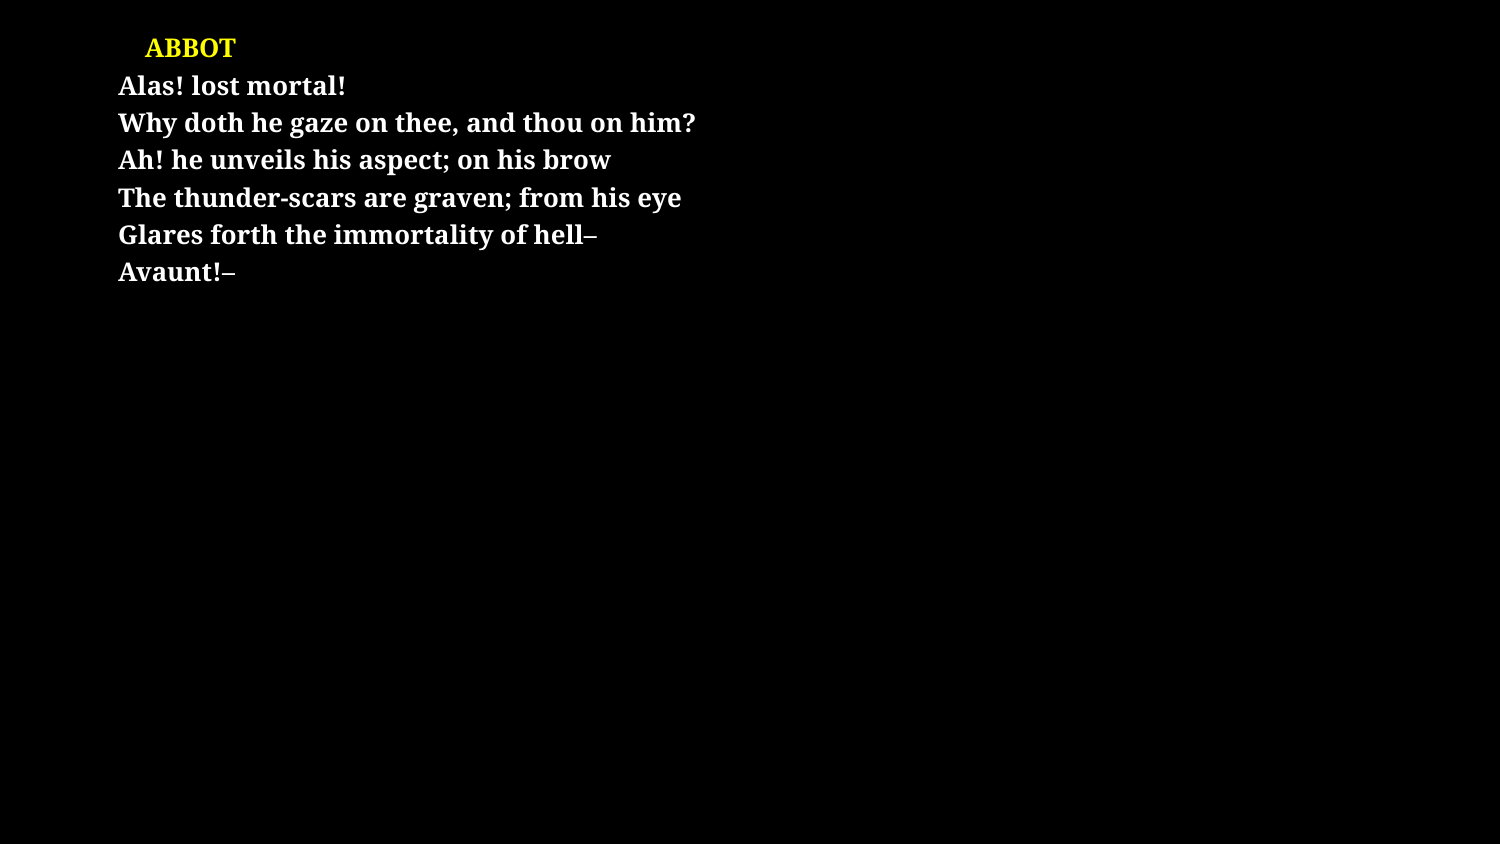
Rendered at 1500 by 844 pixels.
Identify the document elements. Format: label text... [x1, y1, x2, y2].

title ABBOT Alas! lost mortal! Why doth he gaze on thee, and thou on him? Ah! he unveils his aspect; on his brow The thunder-scars are graven; from his eye Glares forth the immortality of hell– Avaunt!– [103, 17, 1397, 299]
